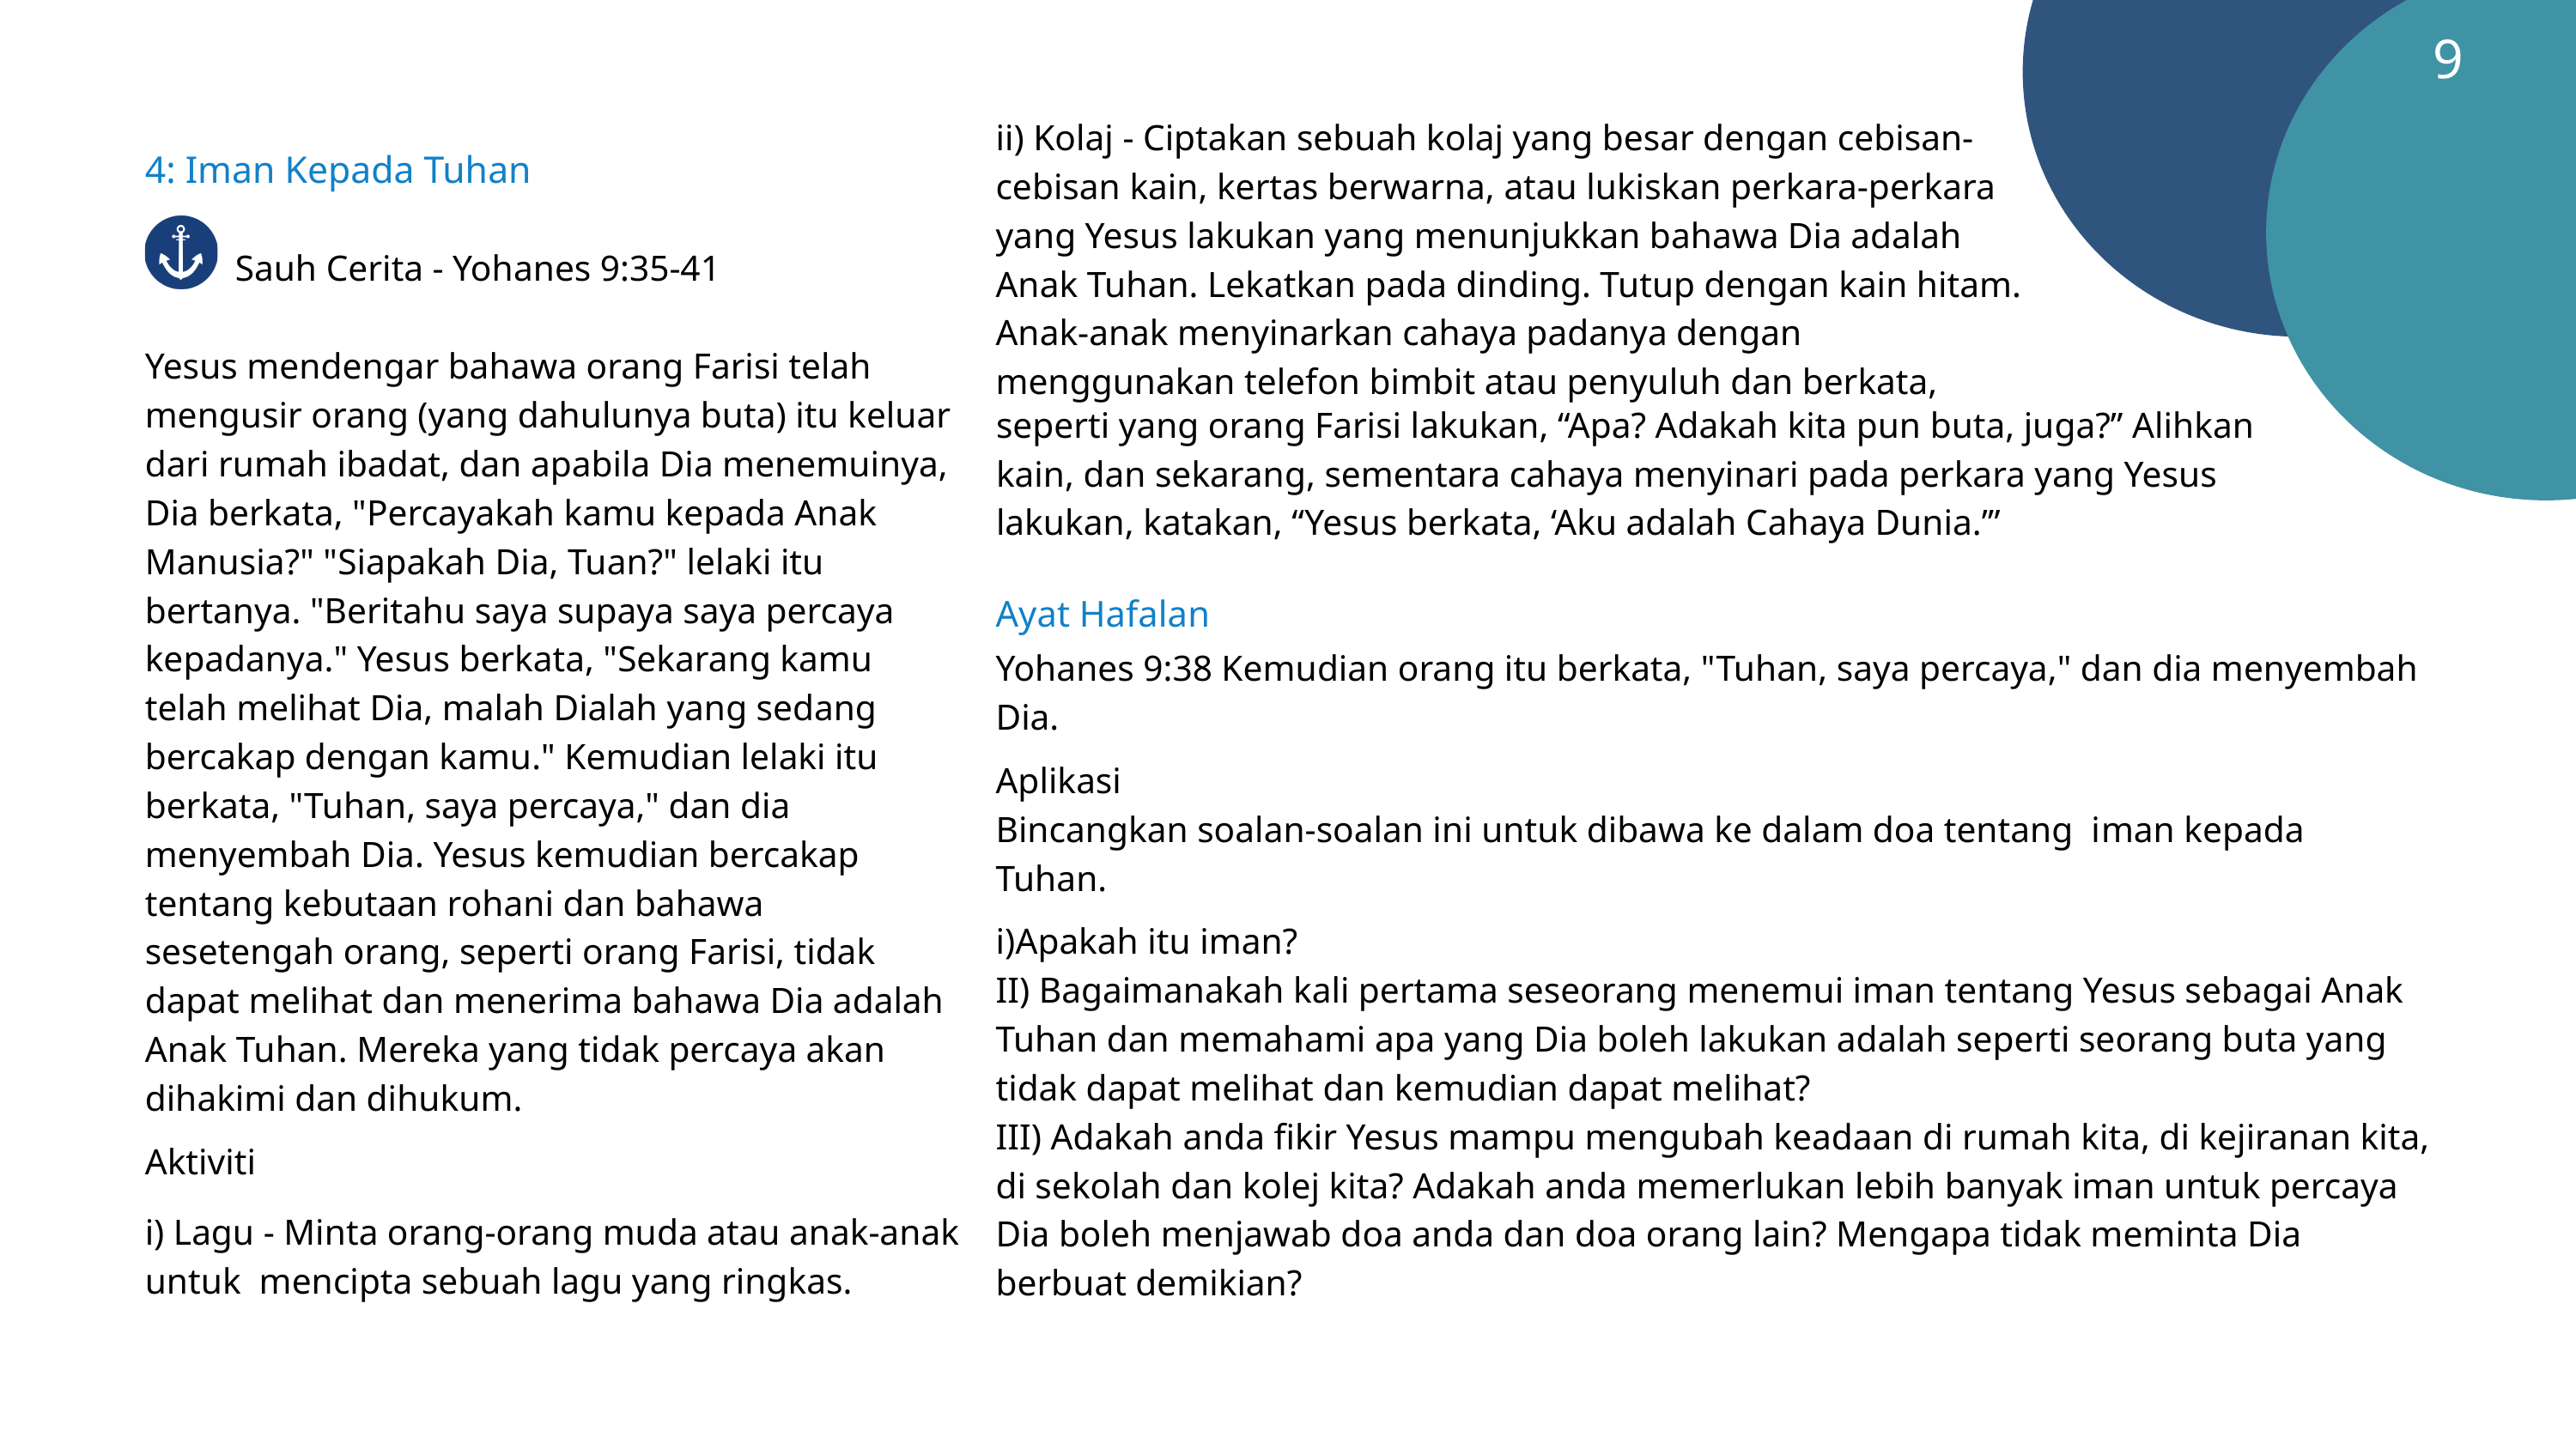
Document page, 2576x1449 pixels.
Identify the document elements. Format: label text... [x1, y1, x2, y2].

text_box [2022, 0, 2261, 337]
text_box seperti yang orang Farisi lakukan, “Apa? Adakah kita pun buta, juga?” Alihkan kain, dan sekarang, sementara cahaya menyinari pada perkara yang Yesus lakukan, katakan, “Yesus berkata, ‘Aku adalah Cahaya Dunia.’” [996, 396, 2297, 591]
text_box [2265, 0, 2576, 501]
text_box Aktiviti i) Lagu - Minta orang-orang muda atau anak-anak untuk mencipta sebuah lagu yang ringkas. [144, 1133, 963, 1350]
text_box [144, 215, 218, 289]
text_box 4: Iman Kepada Tuhan Sauh Cerita - Yohanes 9:35-41 Yesus mendengar bahawa orang Farisi telah mengusir orang (yang dahulunya buta) itu keluar dari rumah ibadat, dan apabila Dia menemuinya, Dia berkata, "Percayakah kamu kepada Anak Manusia?" "Siapakah Dia, Tuan?" lelaki itu bertanya. "Beritahu saya supaya saya percaya kepadanya." Yesus berkata, "Sekarang kamu telah melihat Dia, malah Dialah yang sedang bercakap dengan kamu." Kemudian lelaki itu berkata, "Tuhan, saya percaya," dan dia menyembah Dia. Yesus kemudian bercakap tentang kebutaan rohani dan bahawa sesetengah orang, seperti orang Farisi, tidak dapat melihat dan menerima bahawa Dia adalah Anak Tuhan. Mereka yang tidak percaya akan dihakimi dan dihukum. [144, 139, 963, 1133]
text_box Ayat Hafalan Yohanes 9:38 Kemudian orang itu berkata, "Tuhan, saya percaya," dan dia menyembah Dia. Aplikasi Bincangkan soalan-soalan ini untuk dibawa ke dalam doa tentang iman kepada Tuhan. i)Apakah itu iman? II) Bagaimanakah kali pertama seseorang menemui iman tentang Yesus sebagai Anak Tuhan dan memahami apa yang Dia boleh lakukan adalah seperti seorang buta yang tidak dapat melihat dan kemudian dapat melihat? III) Adakah anda fikir Yesus mampu mengubah keadaan di rumah kita, di kejiranan kita, di sekolah dan kolej kita? Adakah anda memerlukan lebih banyak iman untuk percaya Dia boleh menjawab doa anda dan doa orang lain? Mengapa tidak meminta Dia berbuat demikian? [995, 584, 2432, 1401]
text_box ii) Kolaj - Ciptakan sebuah kolaj yang besar dengan cebisan-cebisan kain, kertas berwarna, atau lukiskan perkara-perkara yang Yesus lakukan yang menunjukkan bahawa Dia adalah Anak Tuhan. Lekatkan pada dinding. Tutup dengan kain hitam. Anak-anak menyinarkan cahaya padanya dengan menggunakan telefon bimbit atau penyuluh dan berkata, [995, 108, 2050, 402]
